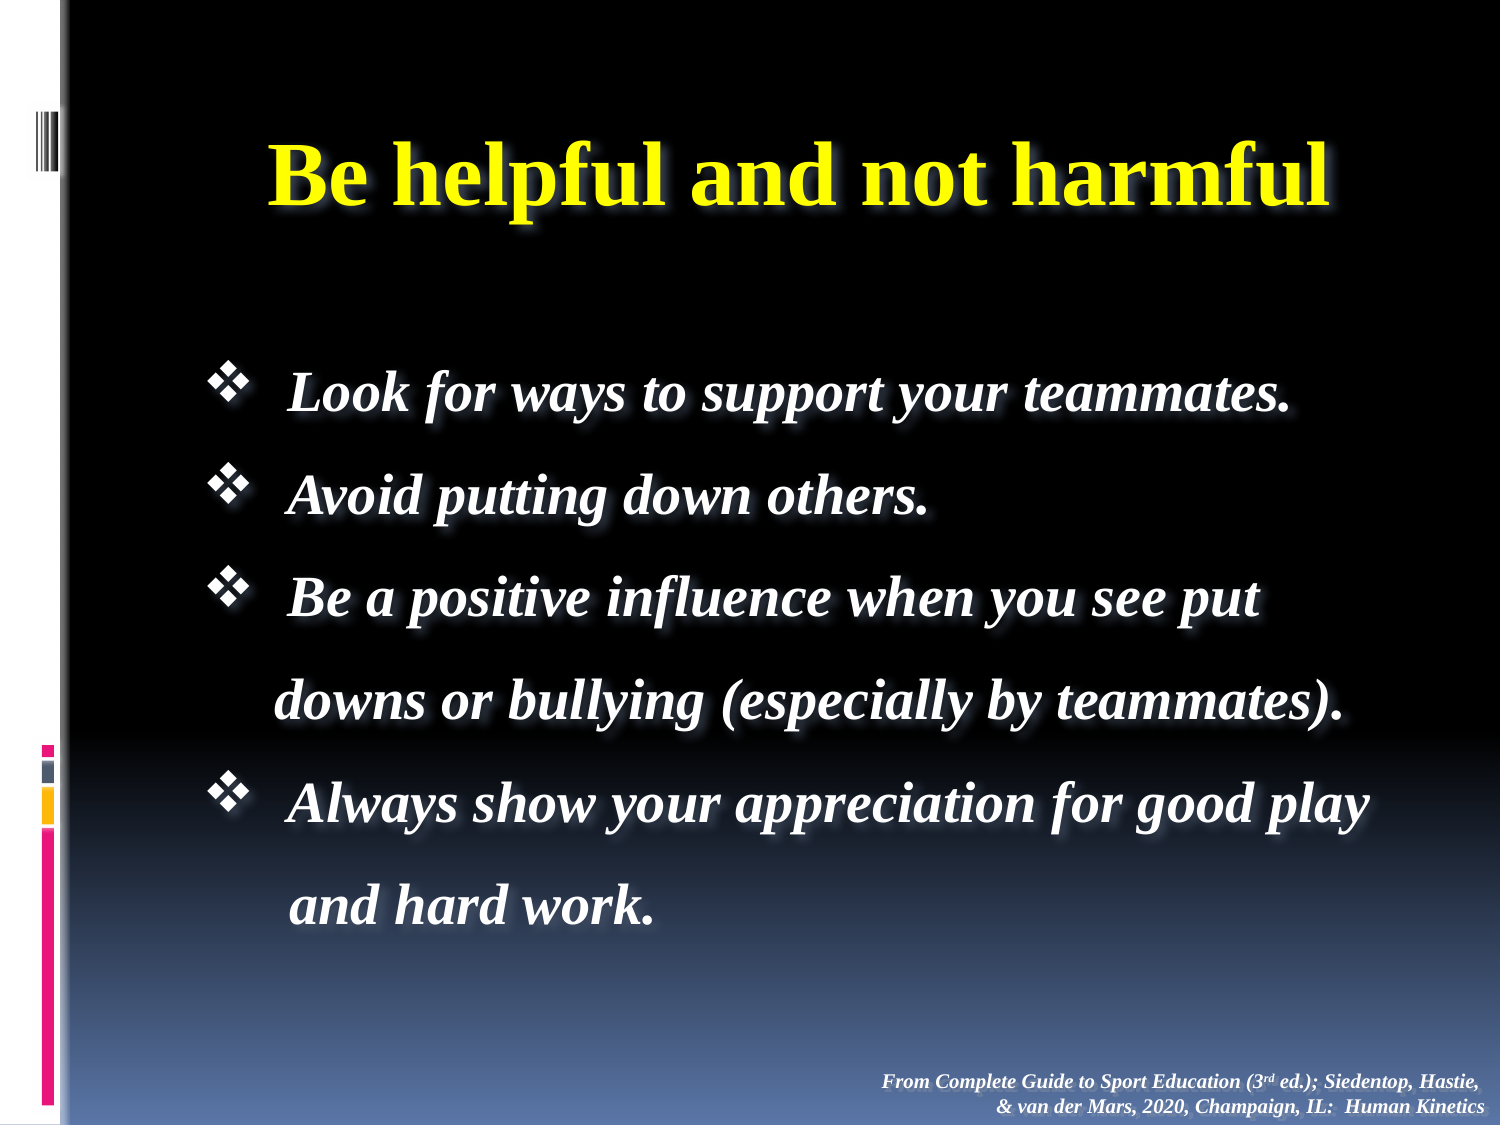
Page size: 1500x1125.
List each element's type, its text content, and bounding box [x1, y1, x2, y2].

text_box Look for ways to support your teammates. Avoid putting down others. Be a positive influence when you see put downs or bullying (especially by teammates). Always show your appreciation for good play and hard work. [187, 324, 1463, 788]
footer From Complete Guide to Sport Education (3rd ed.); Siedentop, Hastie, & van der Mars, 2020, Champaign, IL: Human Kinetics [825, 1065, 1500, 1125]
text_box Be helpful and not harmful [162, 75, 1438, 263]
